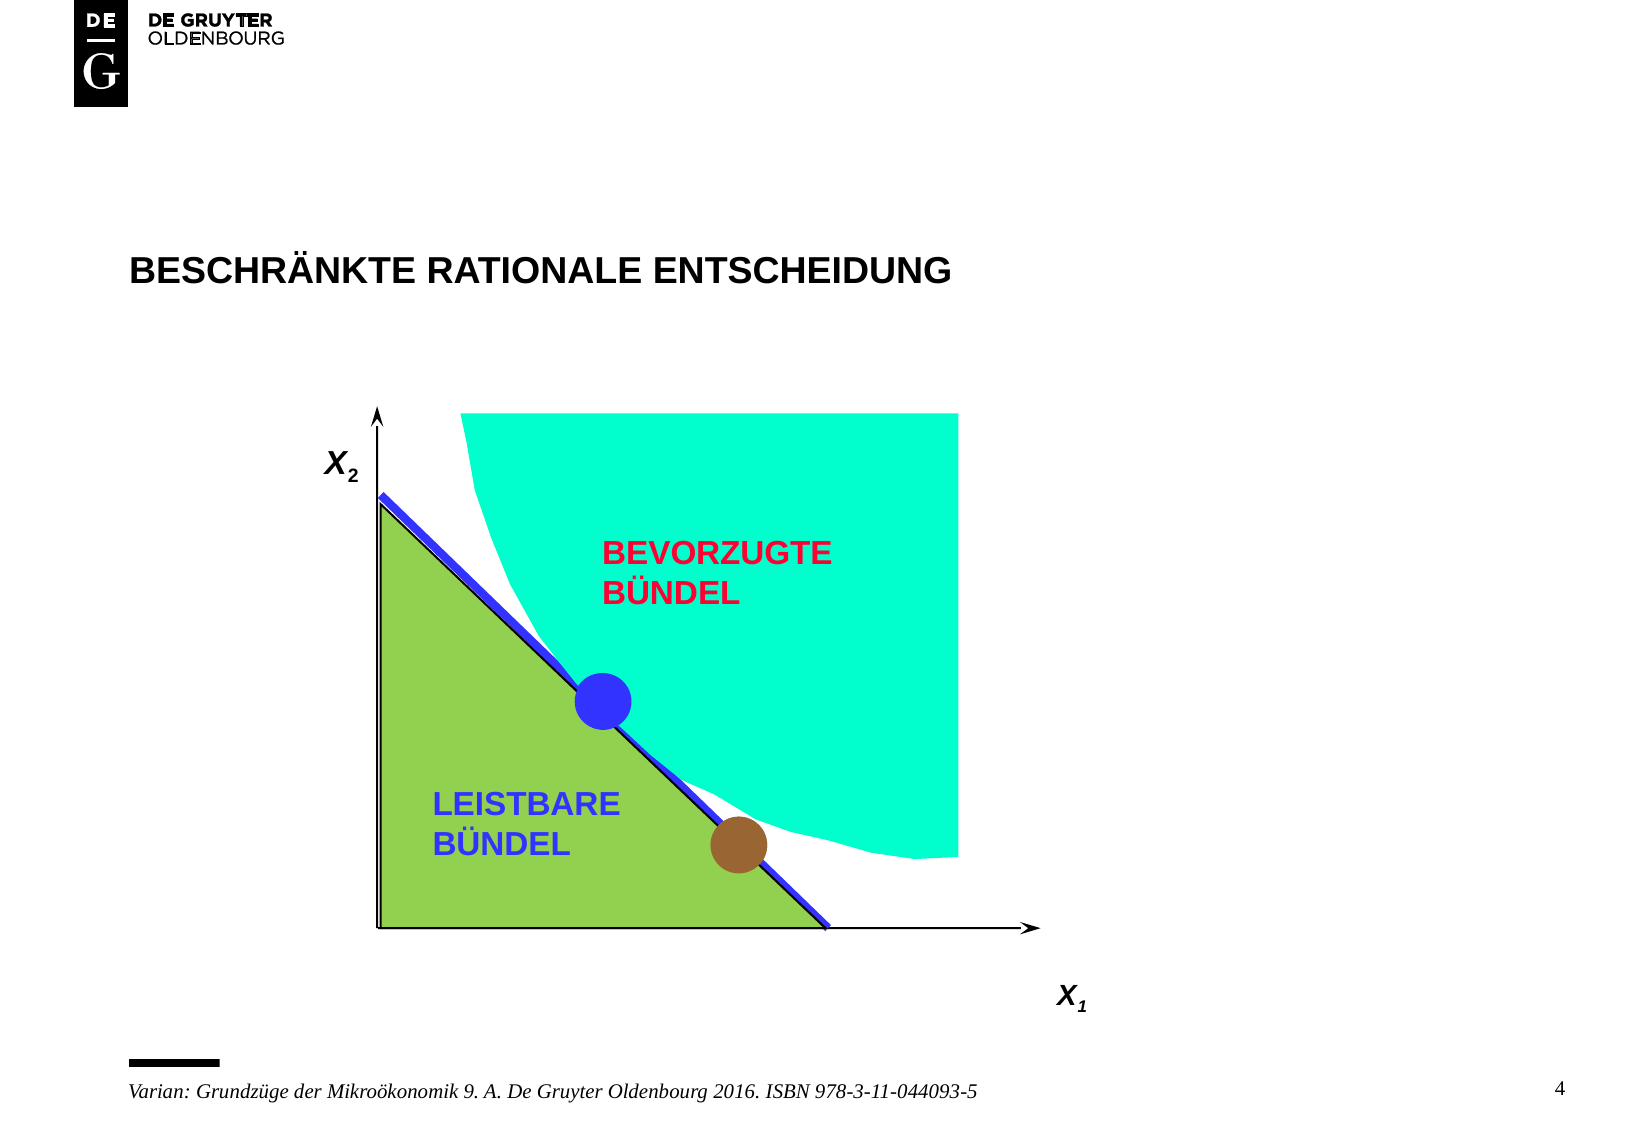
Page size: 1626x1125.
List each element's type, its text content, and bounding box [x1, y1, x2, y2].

slide_number 4 [1554, 1074, 1614, 1104]
text_box [460, 413, 959, 860]
text_box [710, 816, 768, 874]
text_box [574, 673, 632, 730]
text_box [1019, 921, 1041, 935]
text_box BEVORZUGTE BÜNDEL [587, 523, 891, 619]
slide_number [128, 1077, 1539, 1108]
text_box LEISTBARE BÜNDEL [380, 504, 826, 929]
list x2 x1 [129, 355, 1556, 1018]
title Beschränkte rationale Entscheidung [129, 245, 1556, 328]
text_box [370, 406, 384, 427]
